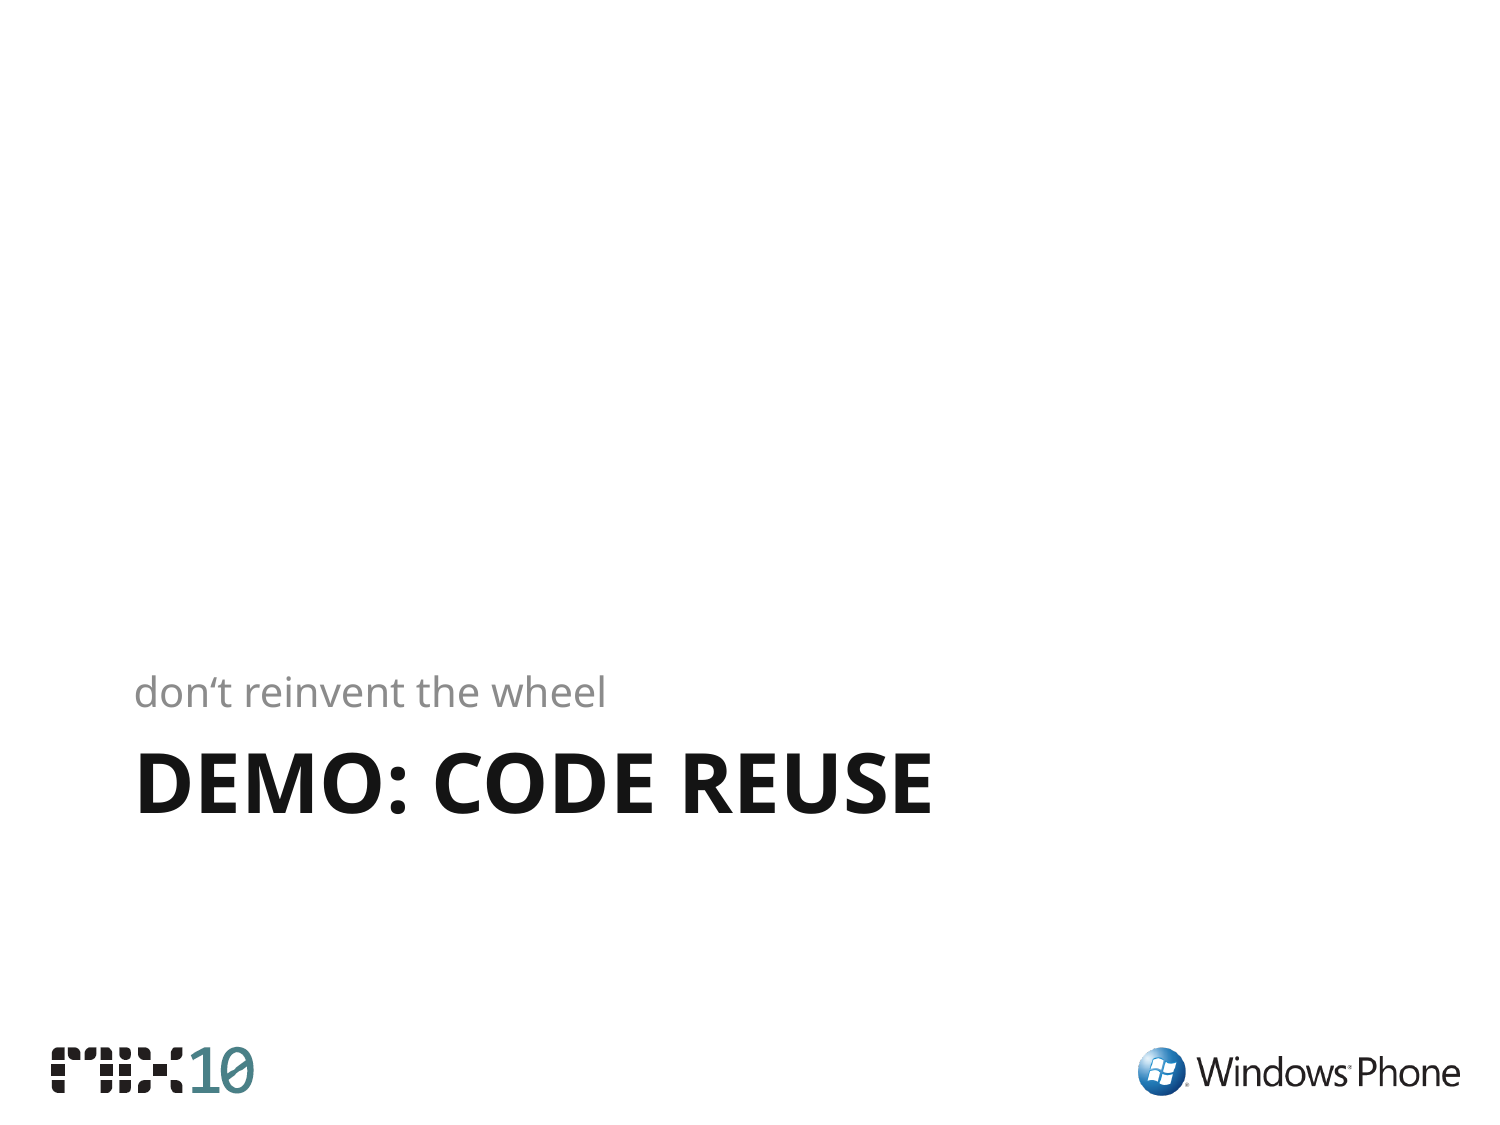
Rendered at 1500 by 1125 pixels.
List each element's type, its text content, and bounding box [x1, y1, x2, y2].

list don‘t reinvent the wheel [118, 476, 1394, 723]
picture [46, 1040, 257, 1101]
title DEMO: CODE REUSE [118, 723, 1394, 947]
picture [1128, 1041, 1467, 1101]
